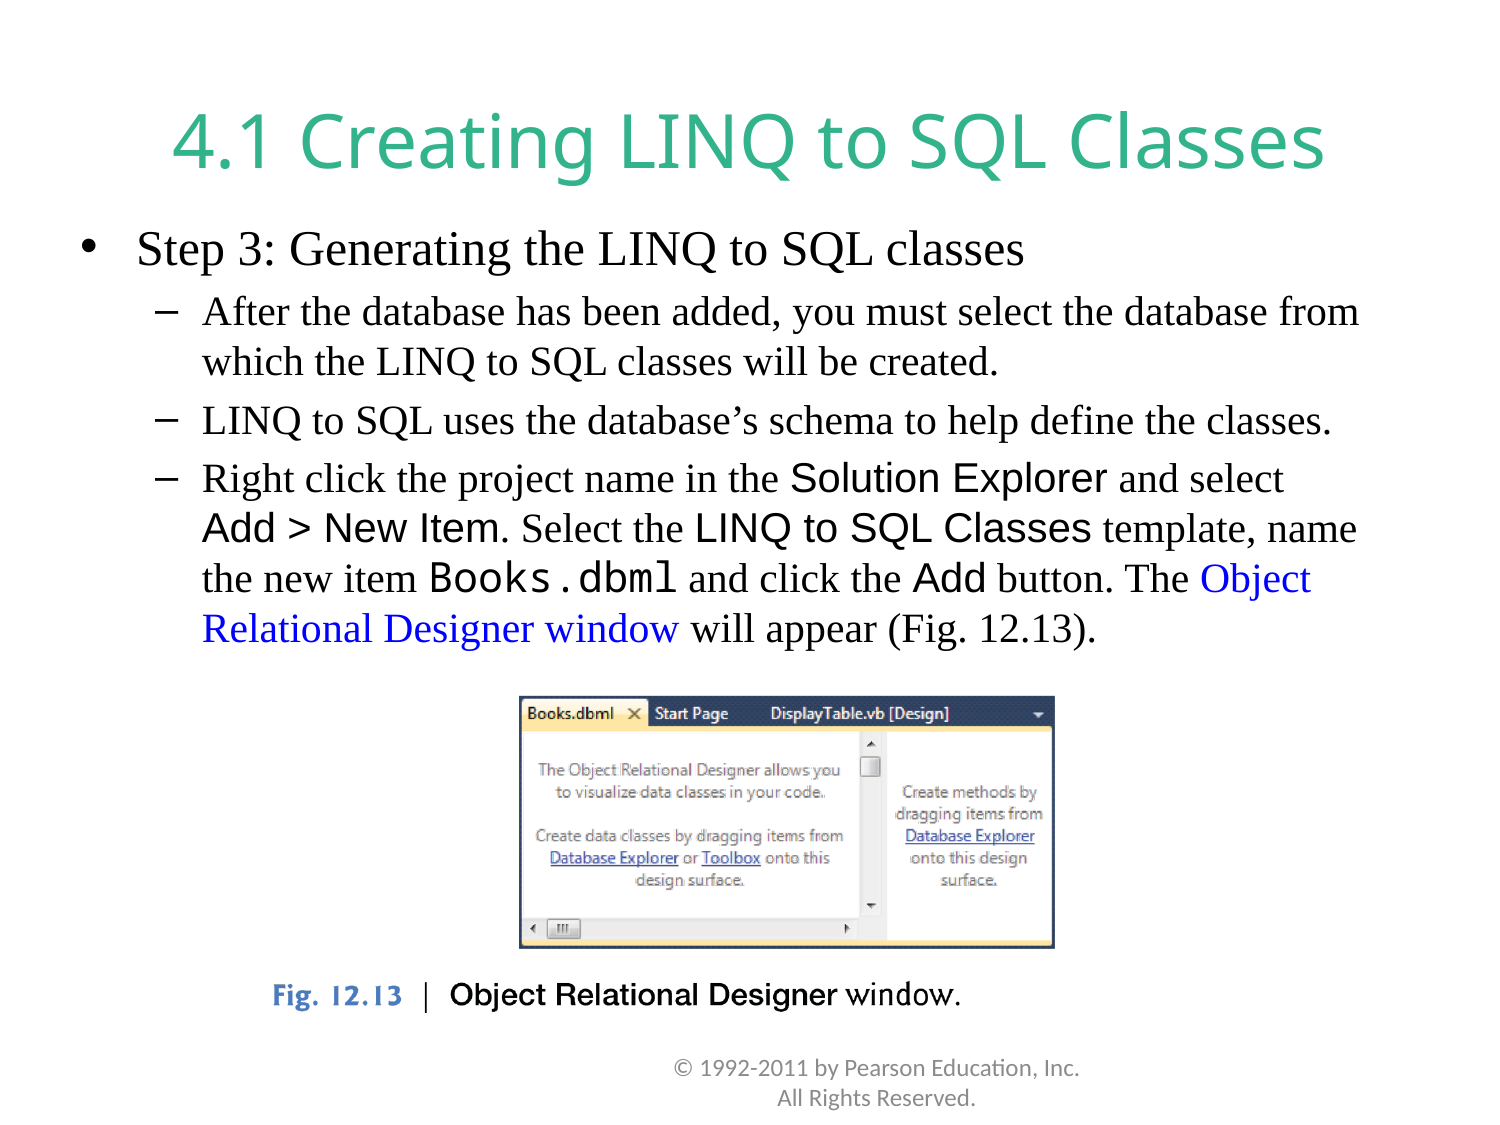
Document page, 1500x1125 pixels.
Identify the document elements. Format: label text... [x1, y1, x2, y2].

list Step 3: Generating the LINQ to SQL classes After the database has been added, you must select the database from which the LINQ to SQL classes will be created. LINQ to SQL uses the database’s schema to help define the classes. Right click the project name in the Solution Explorer and select Add > New Item. Select the LINQ to SQL Classes template, name the new item Books.dbml and click the Add button. The Object Relational Designer window will appear (Fig. 12.13). [64, 208, 1415, 951]
picture [265, 680, 1070, 1024]
title 4.1 Creating LINQ to SQL Classes [75, 45, 1425, 233]
footer © 1992-2011 by Pearson Education, Inc. All Rights Reserved. [650, 1051, 1105, 1112]
